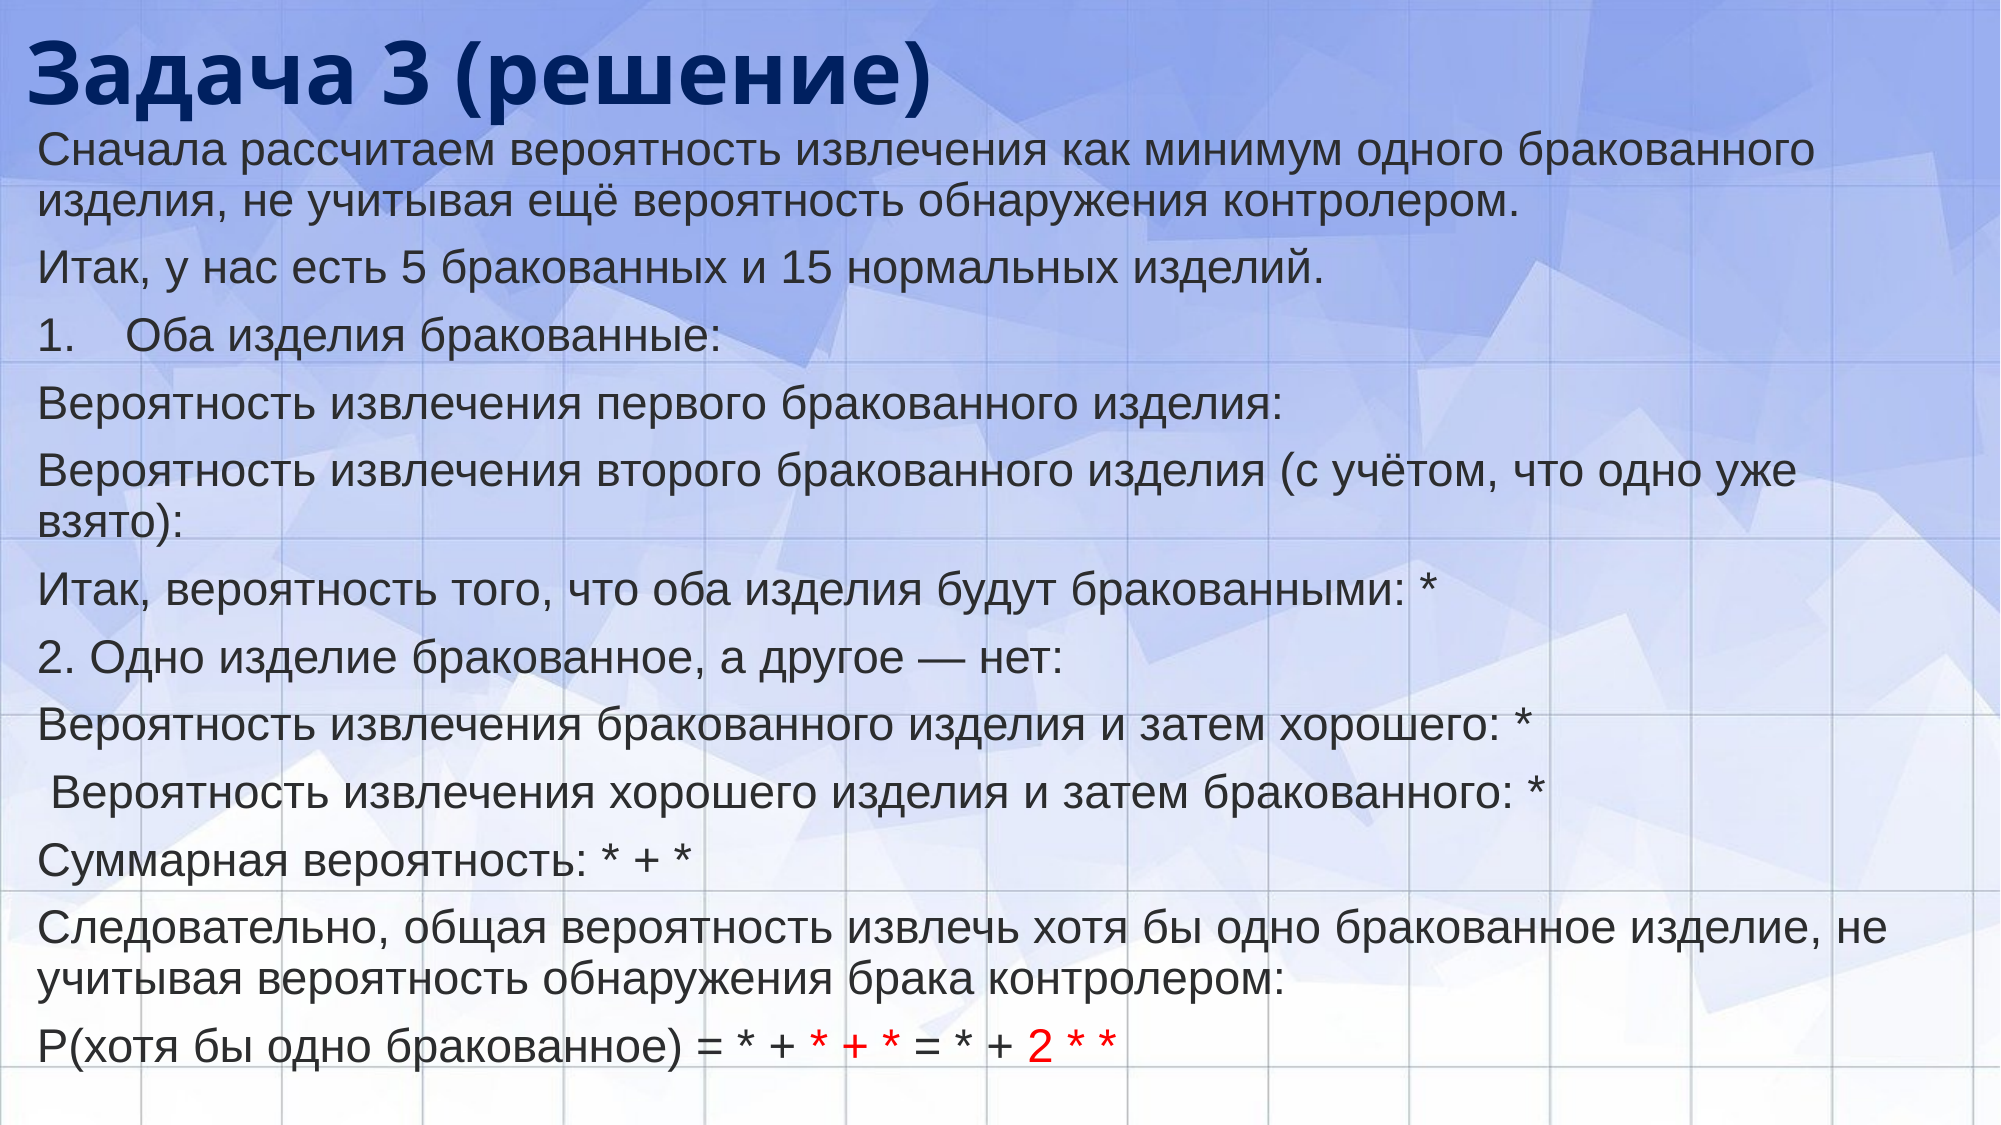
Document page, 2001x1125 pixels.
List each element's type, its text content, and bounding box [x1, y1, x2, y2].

title Задача 3 (решение) [10, 20, 1827, 132]
picture [0, 0, 2001, 1125]
